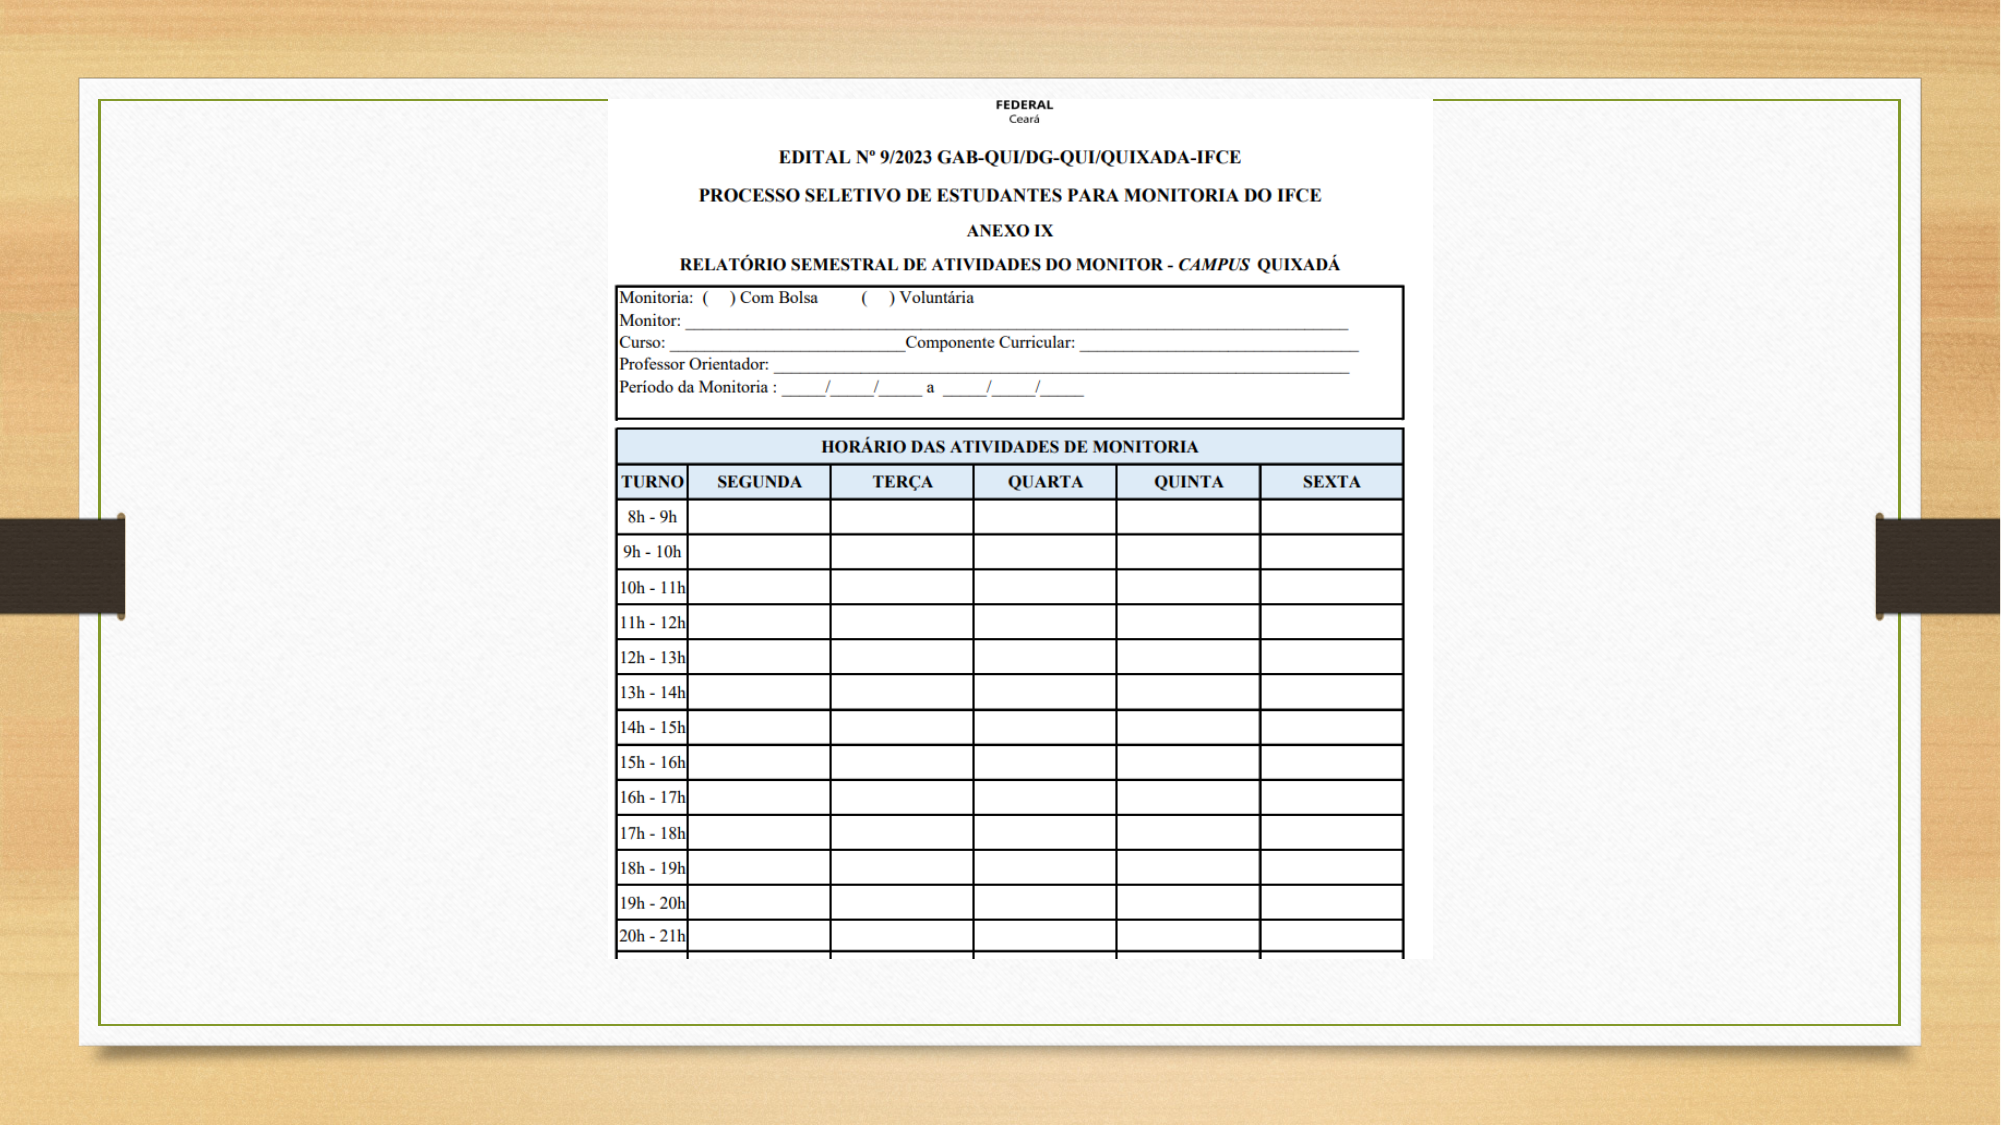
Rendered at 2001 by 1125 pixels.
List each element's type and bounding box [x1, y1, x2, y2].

list [608, 99, 1433, 959]
picture [0, 0, 2001, 1125]
